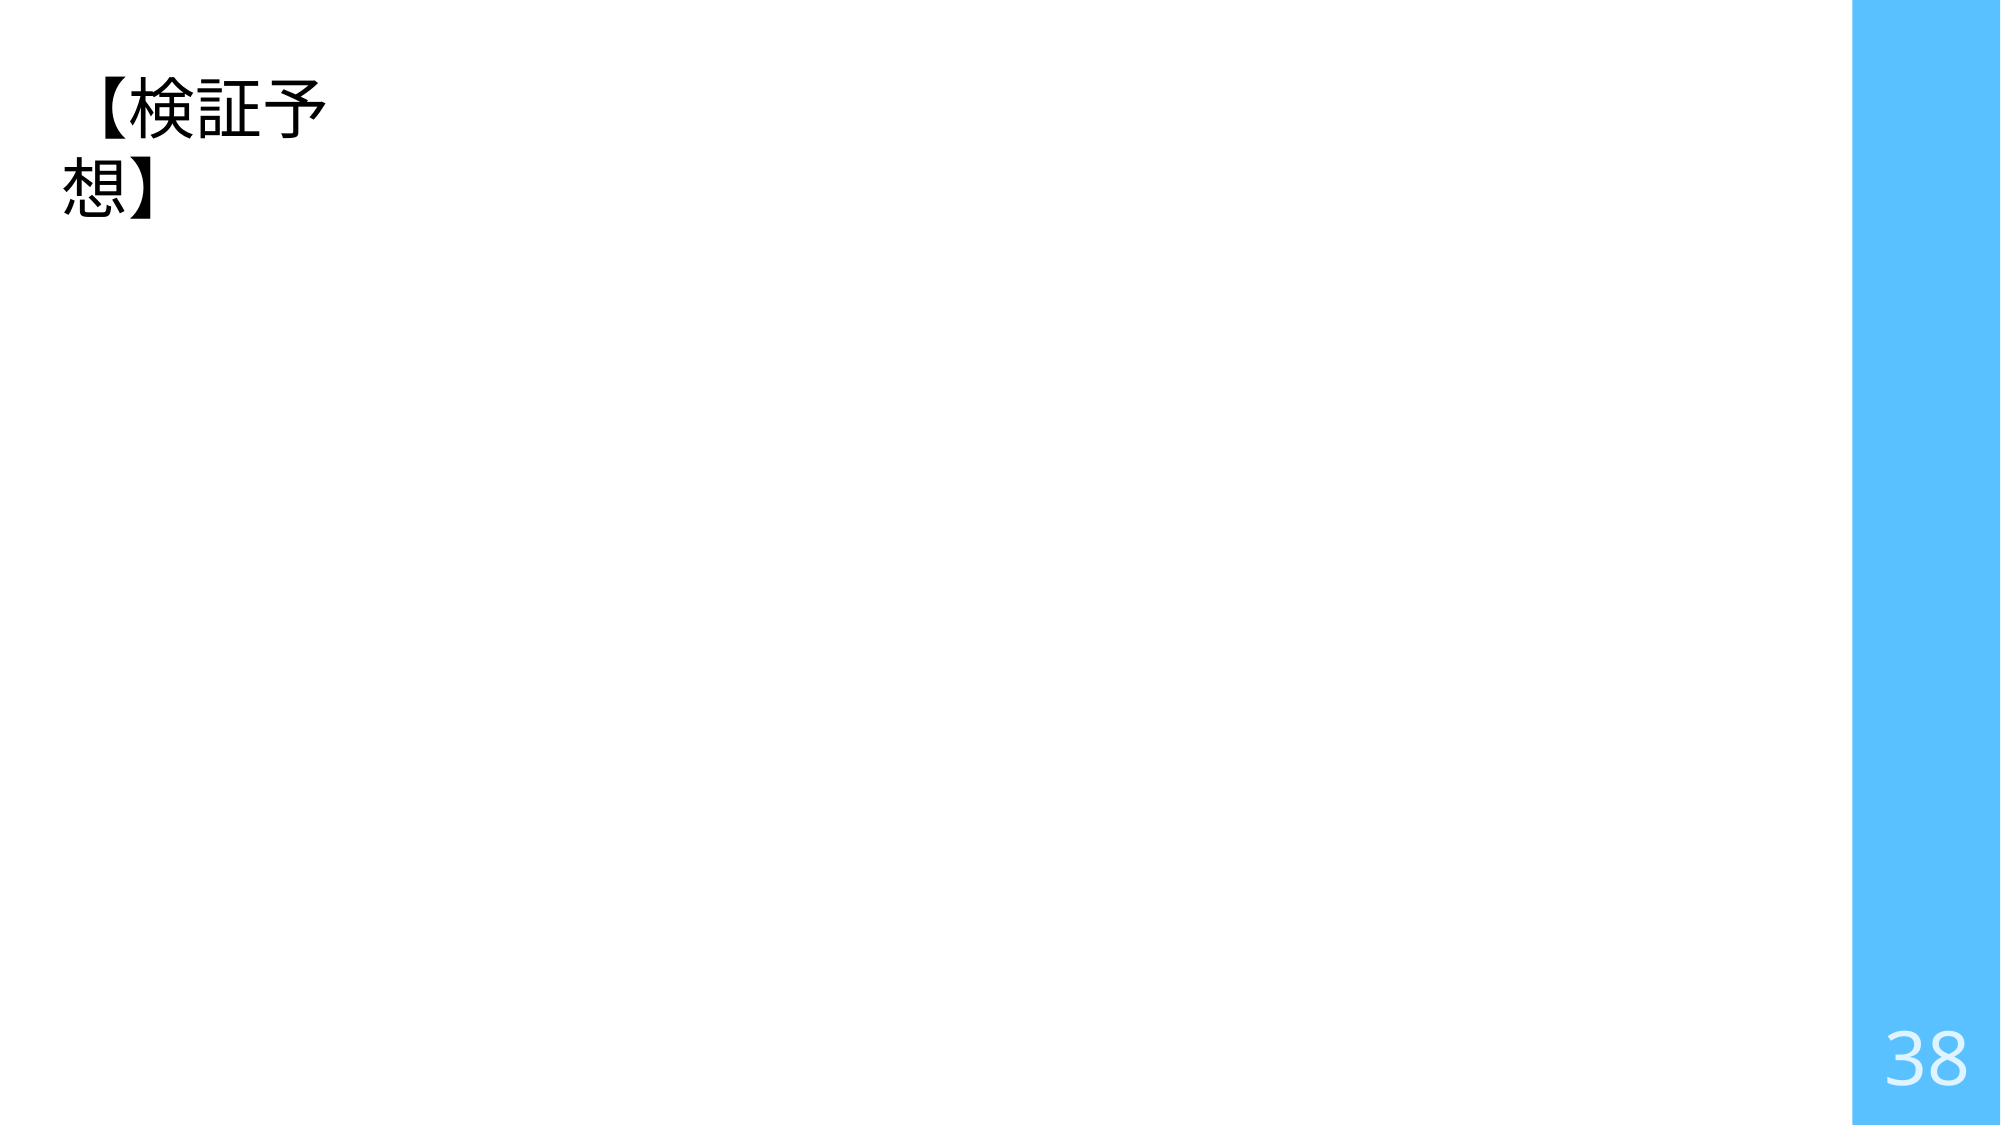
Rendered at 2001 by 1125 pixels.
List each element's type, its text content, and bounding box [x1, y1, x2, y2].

slide_number 38 [1852, 1012, 2000, 1110]
text_box 【検証予想】 [47, 59, 444, 235]
